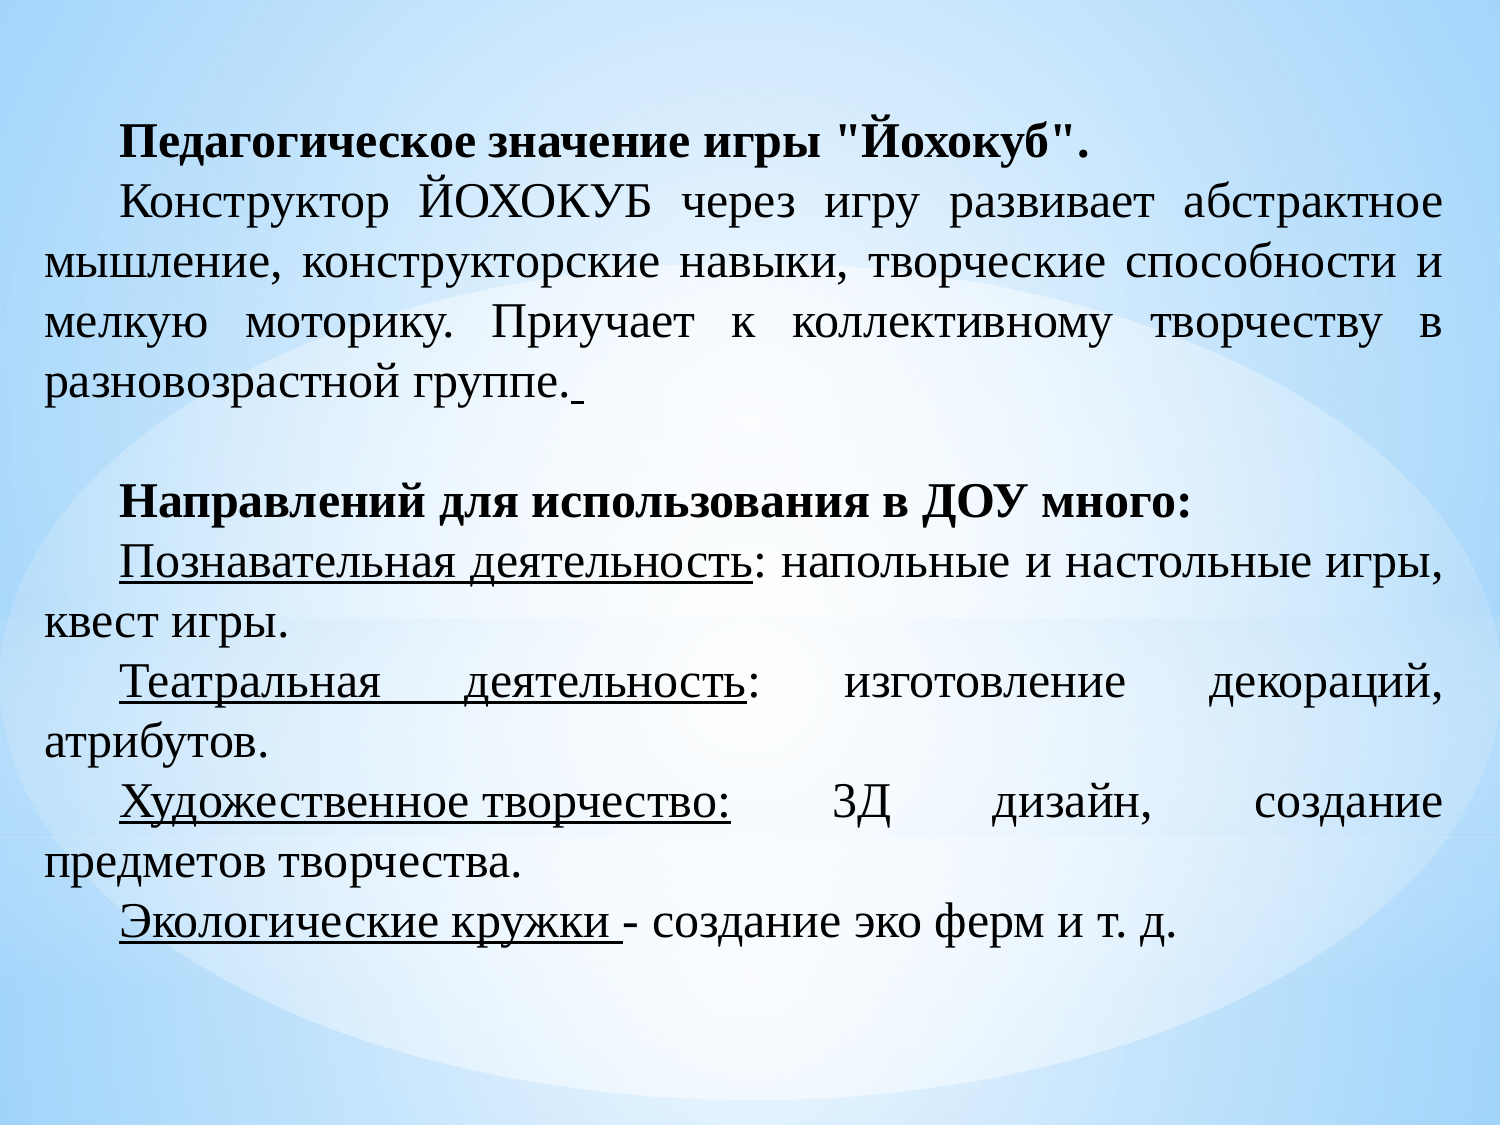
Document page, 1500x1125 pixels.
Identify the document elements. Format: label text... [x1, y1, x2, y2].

text_box Педагогическое значение игры "Йохокуб". Конструктор ЙОХОКУБ через игру развивает абстрактное мышление, конструкторские навыки, творческие способности и мелкую моторику. Приучает к коллективному творчеству в разновозрастной группе. Направлений для использования в ДОУ много: Познавательная деятельность: напольные и настольные игры, квест игры. Театральная деятельность: изготовление декораций, атрибутов. Художественное творчество: 3Д дизайн, создание предметов творчества. Экологические кружки - создание эко ферм и т. д. [29, 100, 1459, 956]
